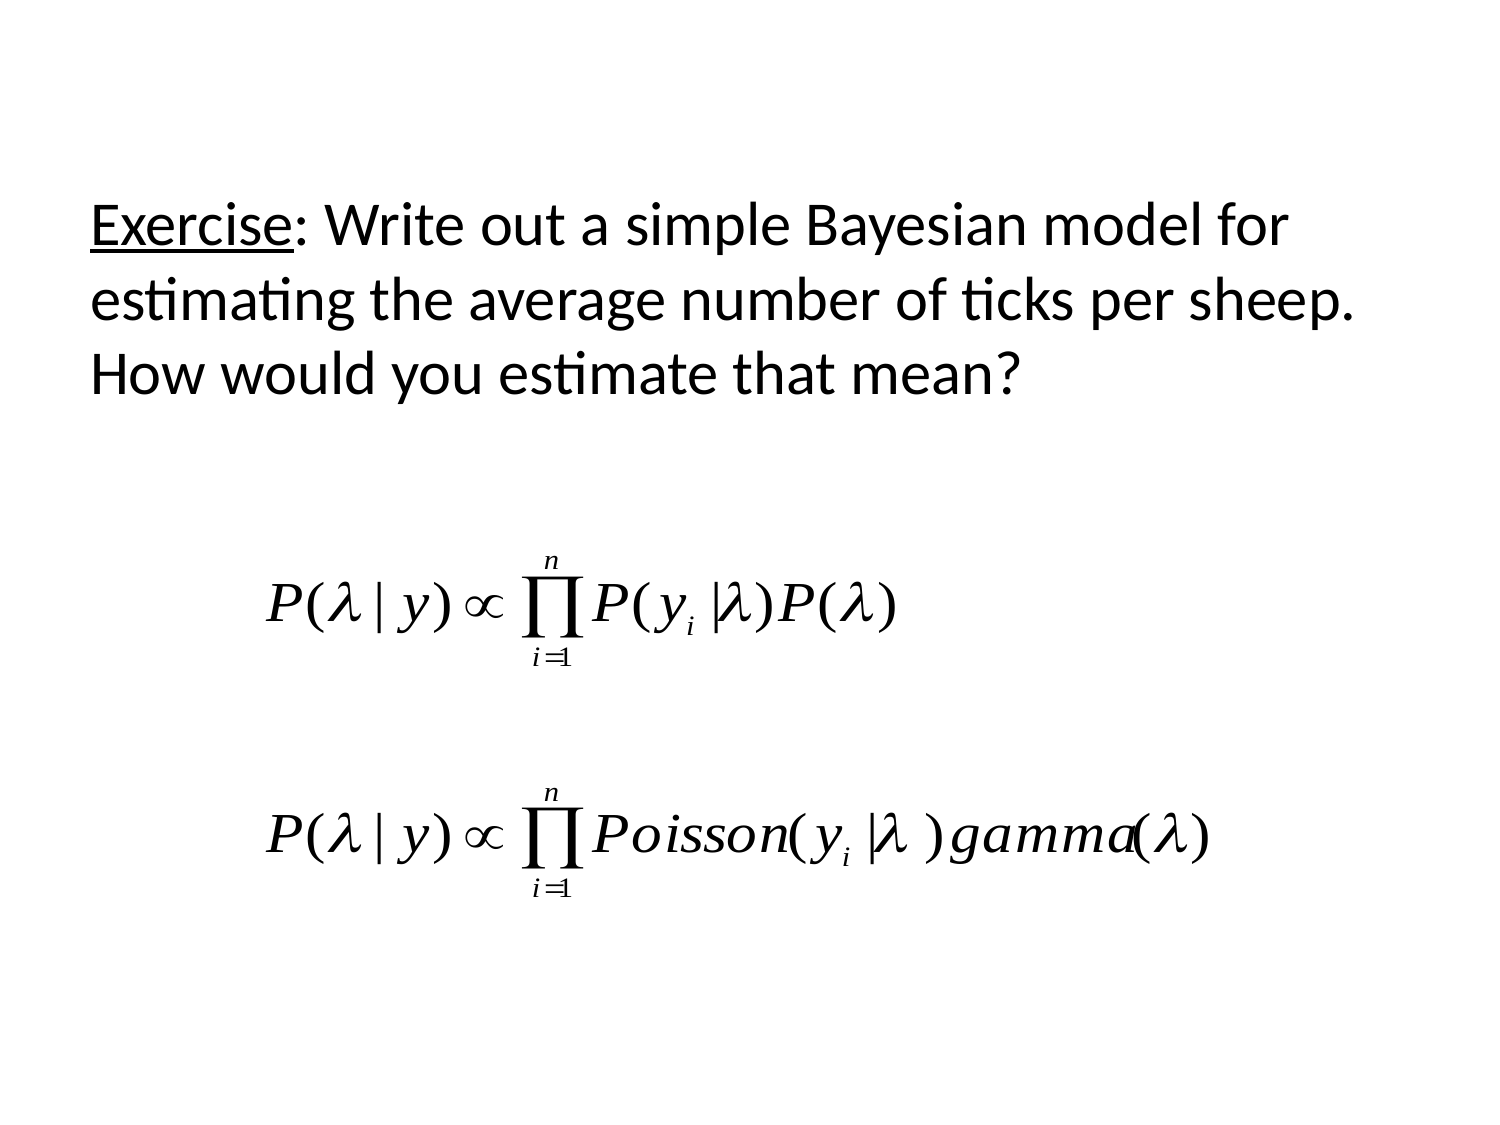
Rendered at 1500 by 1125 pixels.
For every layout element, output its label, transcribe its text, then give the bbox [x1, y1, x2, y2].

list Exercise: Write out a simple Bayesian model for estimating the average number of ticks per sheep. How would you estimate that mean? [75, 174, 1425, 918]
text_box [256, 537, 1219, 994]
